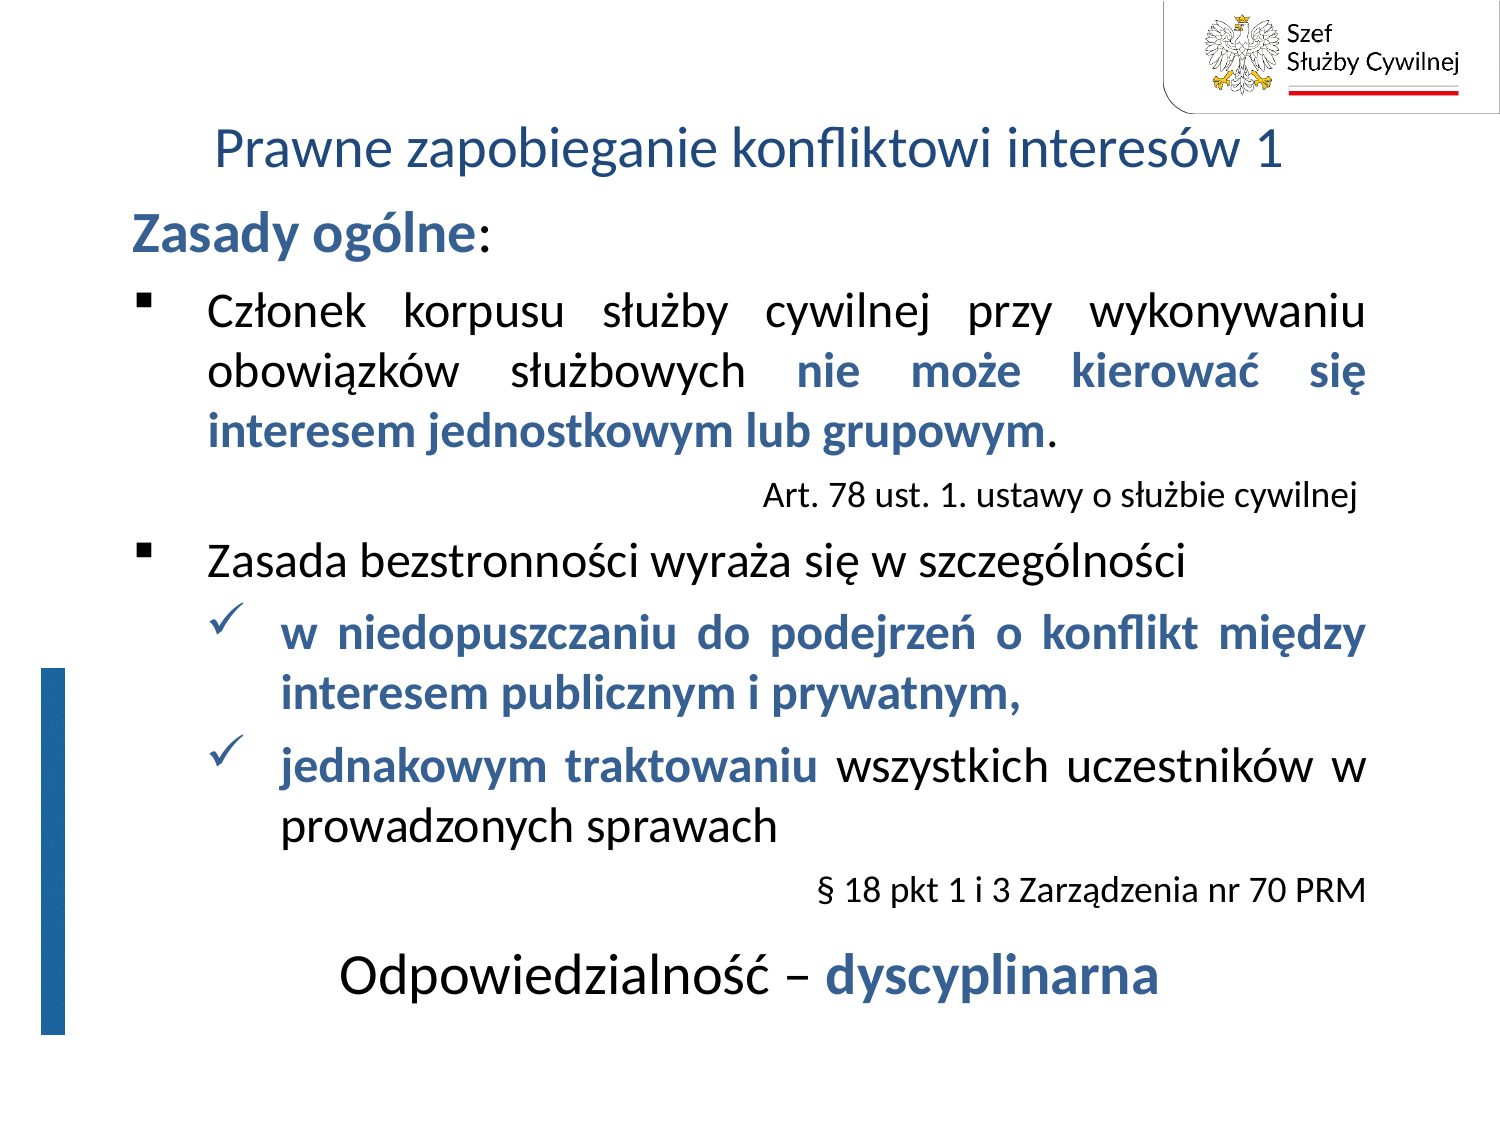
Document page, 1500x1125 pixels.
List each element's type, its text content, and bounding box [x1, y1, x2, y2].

title Prawne zapobieganie konfliktowi interesów 1 [100, 101, 1400, 227]
text_box Odpowiedzialność – dyscyplinarna [117, 928, 1382, 1014]
text_box Zasady ogólne: Członek korpusu służby cywilnej przy wykonywaniu obowiązków służbowych nie może kierować się interesem jednostkowym lub grupowym. Art. 78 ust. 1. ustawy o służbie cywilnej Zasada bezstronności wyraża się w szczególności w niedopuszczaniu do podejrzeń o konflikt między interesem publicznym i prywatnym, jednakowym traktowaniu wszystkich uczestników w prowadzonych sprawach § 18 pkt 1 i 3 Zarządzenia nr 70 PRM [117, 187, 1382, 918]
picture [41, 668, 65, 1035]
picture [1163, 0, 1500, 114]
